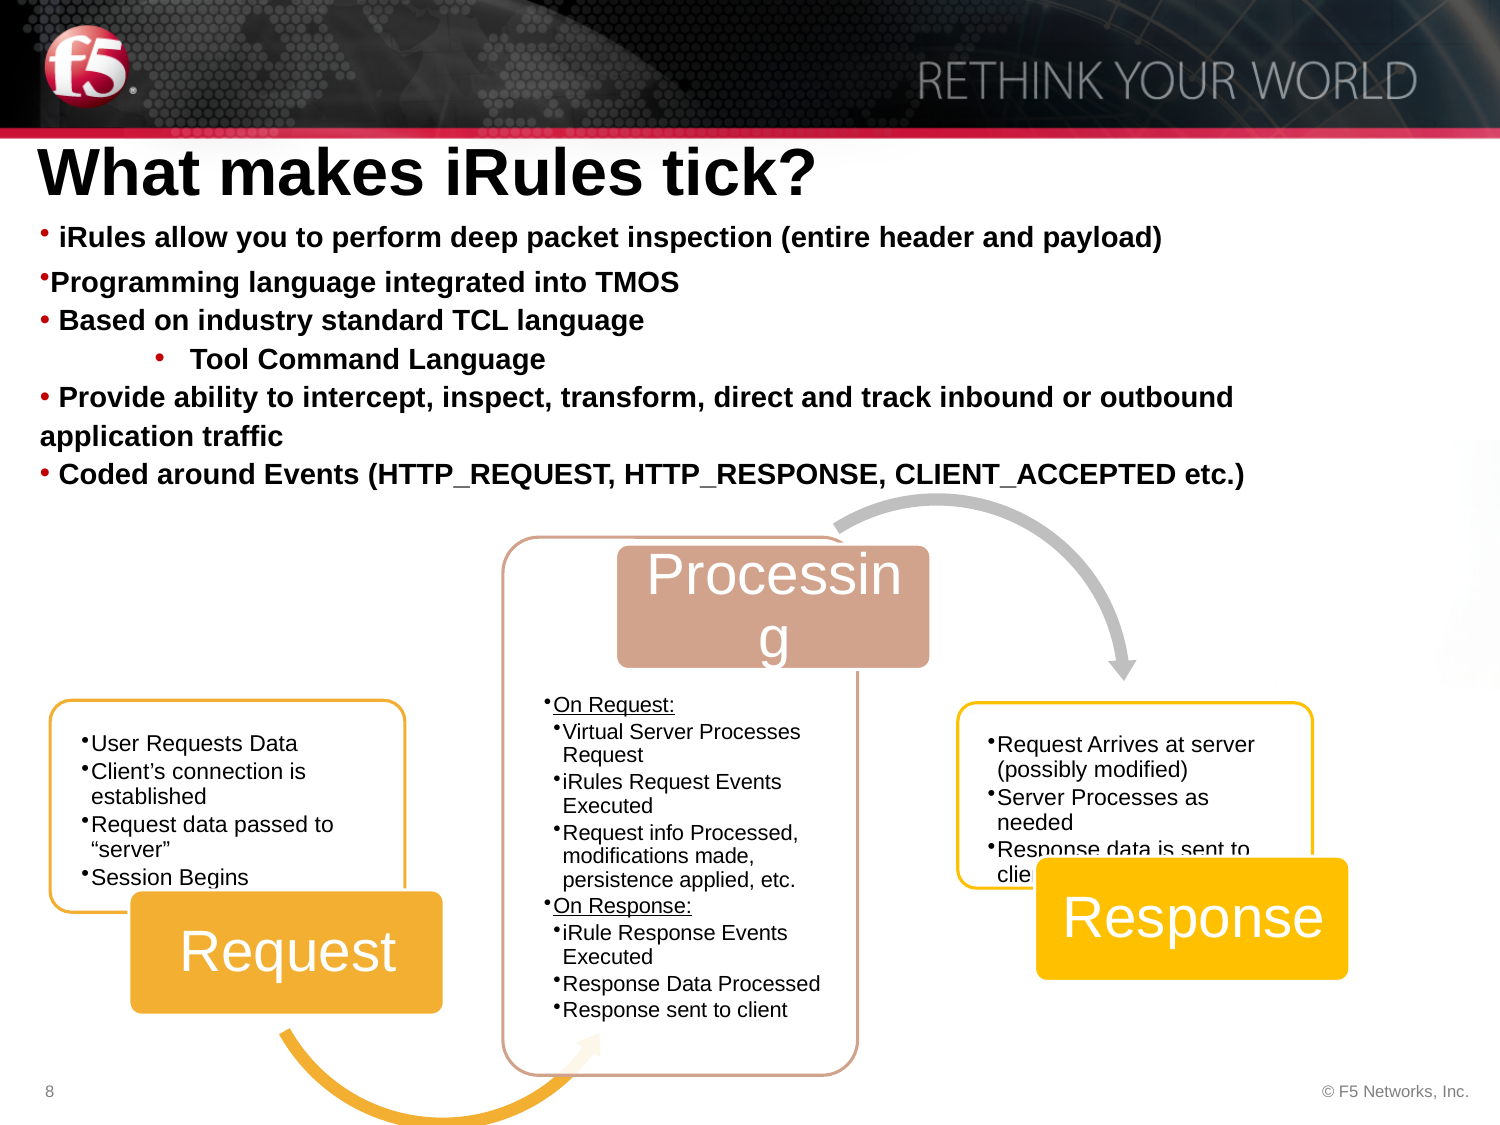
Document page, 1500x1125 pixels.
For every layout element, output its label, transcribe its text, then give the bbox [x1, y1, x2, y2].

picture [0, 0, 1500, 1125]
text_box iRules allow you to perform deep packet inspection (entire header and payload) Programming language integrated into TMOS Based on industry standard TCL language Tool Command Language Provide ability to intercept, inspect, transform, direct and track inbound or outbound application traffic Coded around Events (HTTP_REQUEST, HTTP_RESPONSE, CLIENT_ACCEPTED etc.) [24, 207, 1412, 537]
title What makes iRules tick? [37, 137, 1413, 301]
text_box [49, 474, 1351, 1125]
